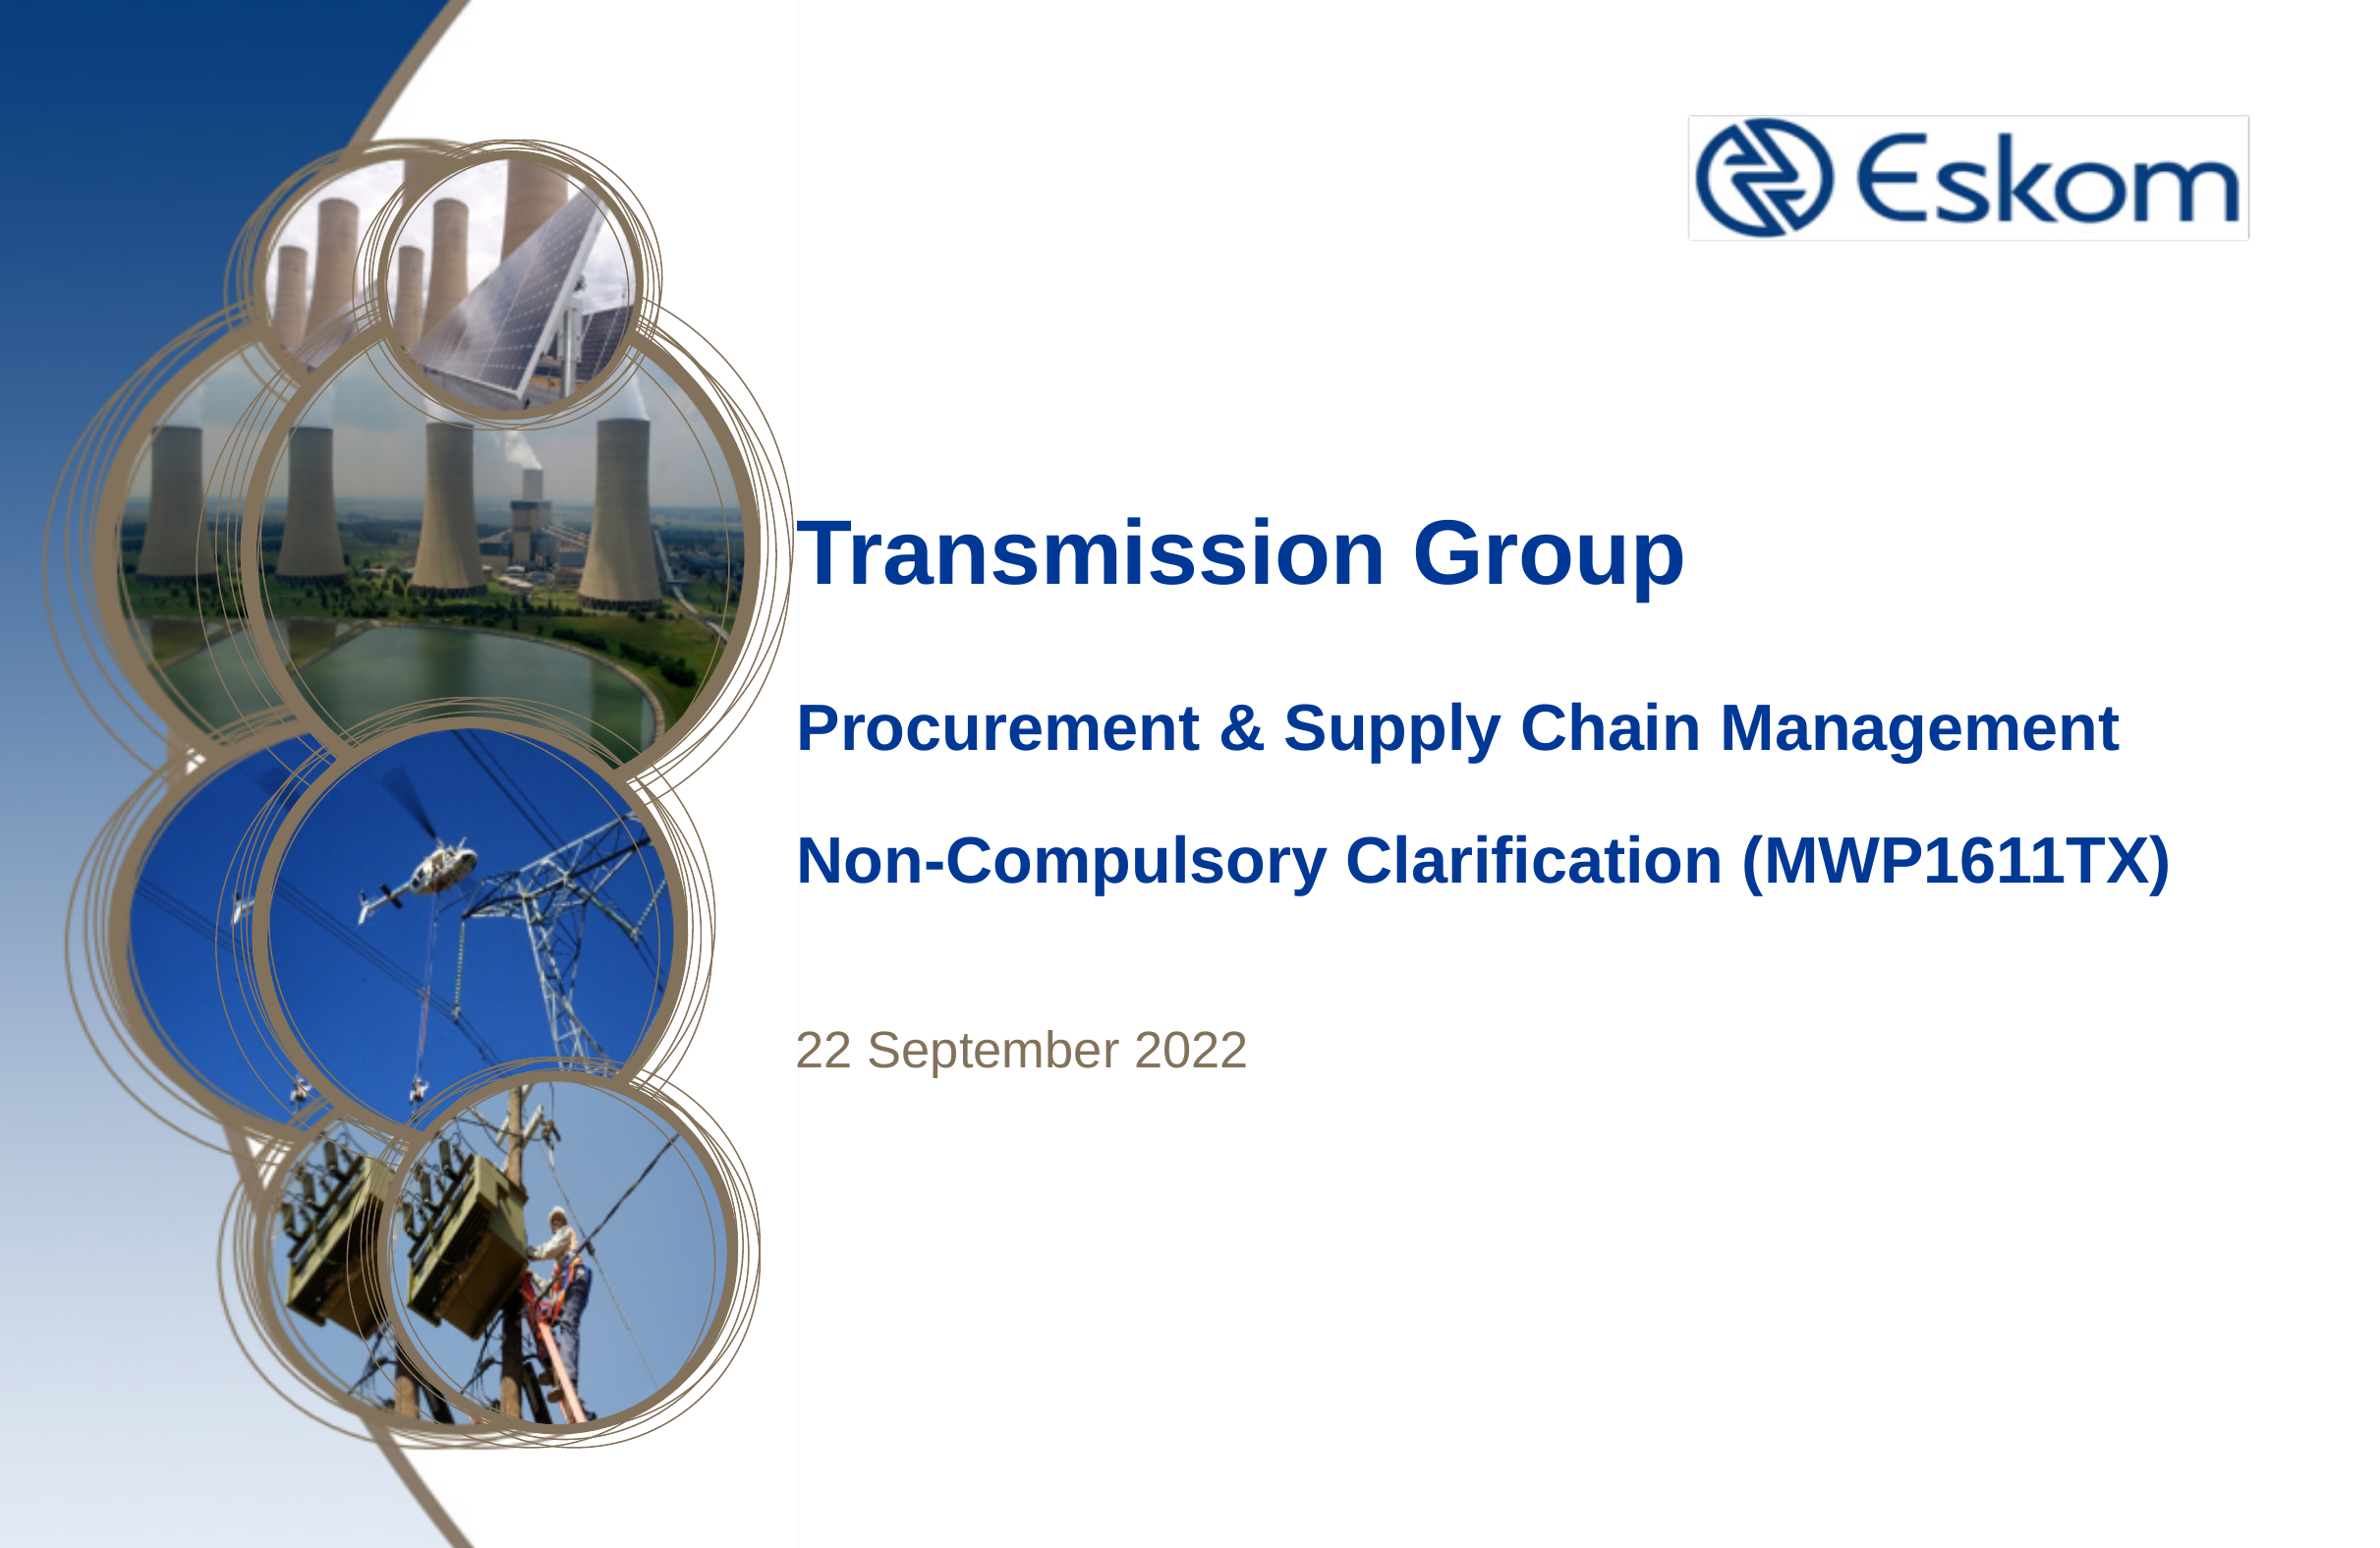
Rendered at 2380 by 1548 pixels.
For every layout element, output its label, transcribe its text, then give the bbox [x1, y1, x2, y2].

subtitle 22 September 2022 [795, 1015, 2048, 1079]
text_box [215, 697, 715, 1170]
title Transmission Group Procurement & Supply Chain Management Non-Compulsory Clarification (MWP1611TX) [781, 971, 2243, 1202]
picture [0, 0, 2380, 1548]
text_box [347, 1057, 761, 1449]
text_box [196, 270, 794, 834]
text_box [352, 140, 662, 430]
